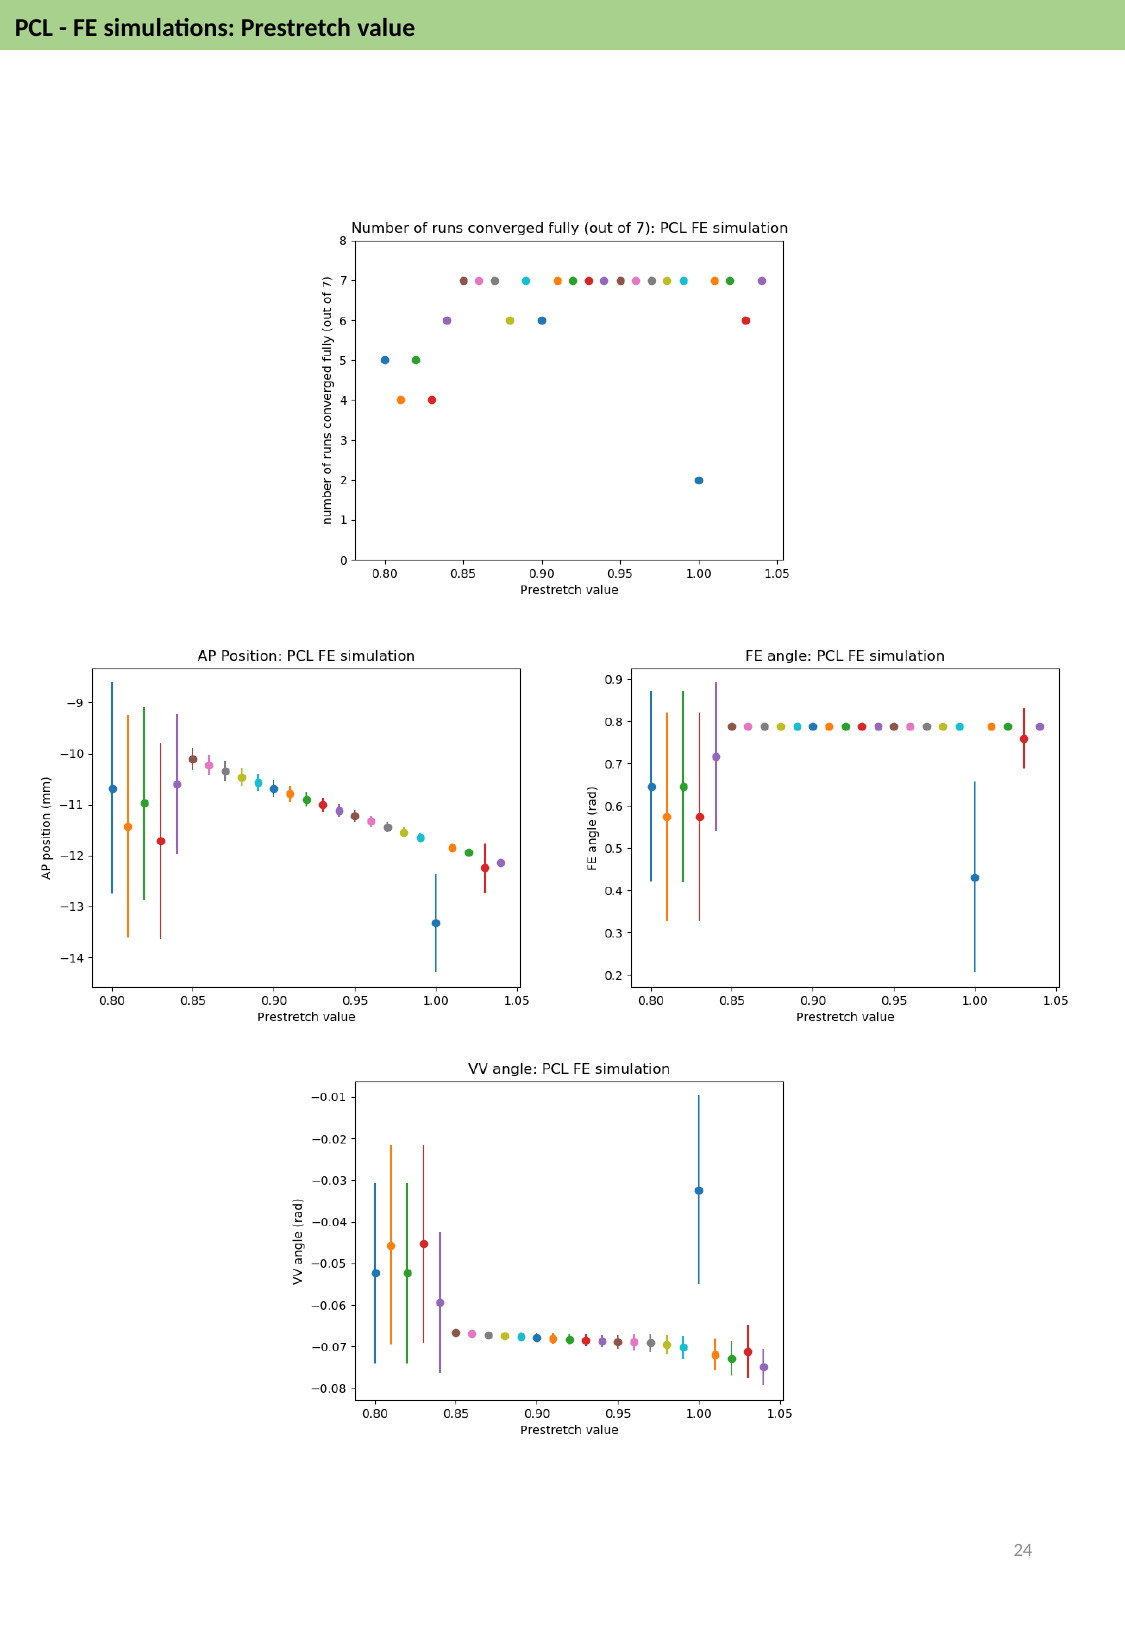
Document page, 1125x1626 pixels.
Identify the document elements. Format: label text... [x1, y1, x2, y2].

text_box [0, 0, 1125, 51]
picture [23, 618, 1114, 1445]
text_box PCL - FE simulations: Prestretch value [0, 3, 785, 50]
picture [286, 190, 839, 605]
slide_number 24 [794, 1506, 1048, 1593]
